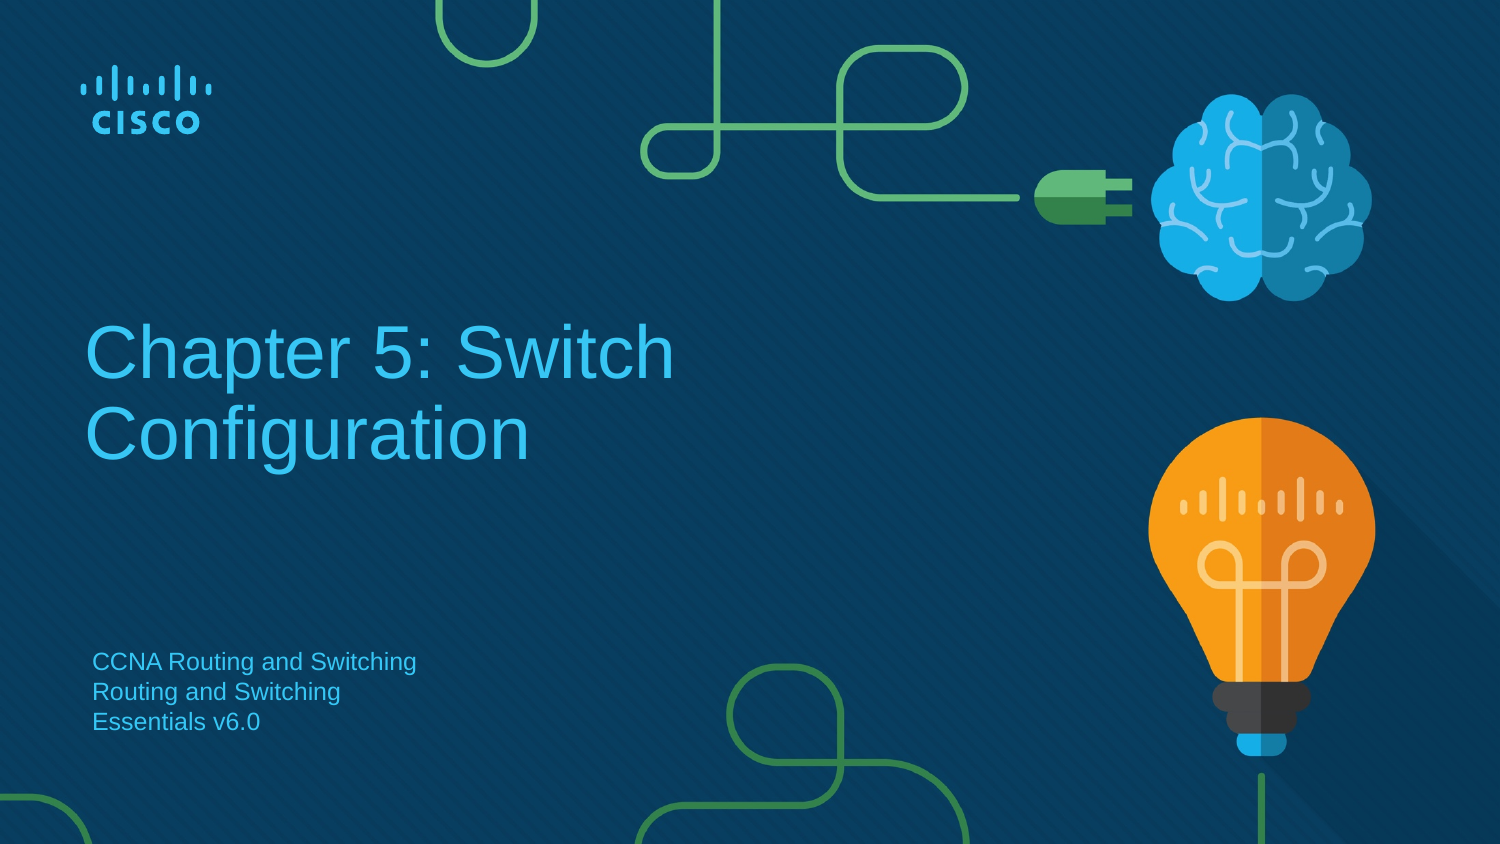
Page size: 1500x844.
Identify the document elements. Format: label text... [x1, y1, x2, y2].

title Chapter 5: Switch Configuration [69, 377, 1047, 484]
picture [0, 0, 1500, 844]
subtitle CCNA Routing and Switching Routing and Switching Essentials v6.0 [77, 624, 466, 773]
